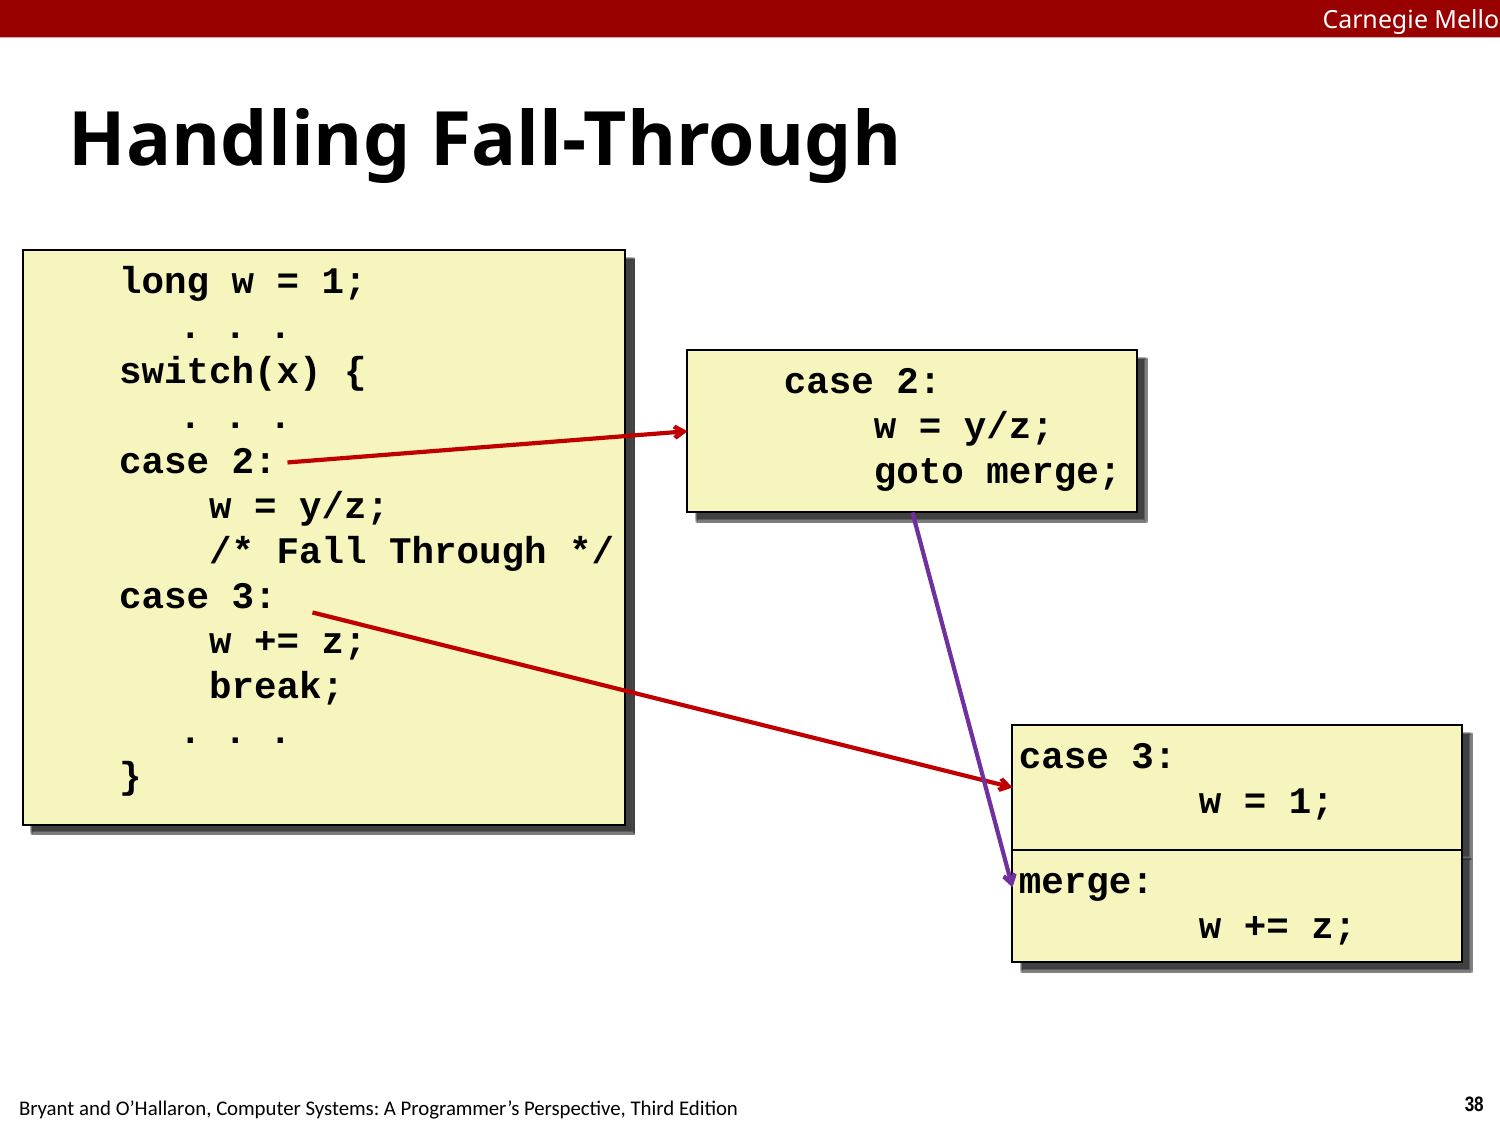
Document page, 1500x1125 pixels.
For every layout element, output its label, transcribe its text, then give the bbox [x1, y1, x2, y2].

text_box long w = 1; . . . switch(x) { . . . case 2: w = y/z; /* Fall Through */ case 3: w += z; break; . . . } [22, 249, 625, 825]
text_box Carnegie Mellon [1322, 3, 1500, 33]
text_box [287, 431, 688, 463]
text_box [312, 612, 907, 788]
text_box case 2: w = y/z; goto merge; [687, 349, 1138, 513]
text_box case 3: w = 1; [1016, 725, 1463, 849]
title Handling Fall-Through [62, 41, 1438, 230]
text_box merge: w += z; [1012, 849, 1463, 963]
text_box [912, 512, 1013, 888]
text_box [0, 0, 1500, 38]
